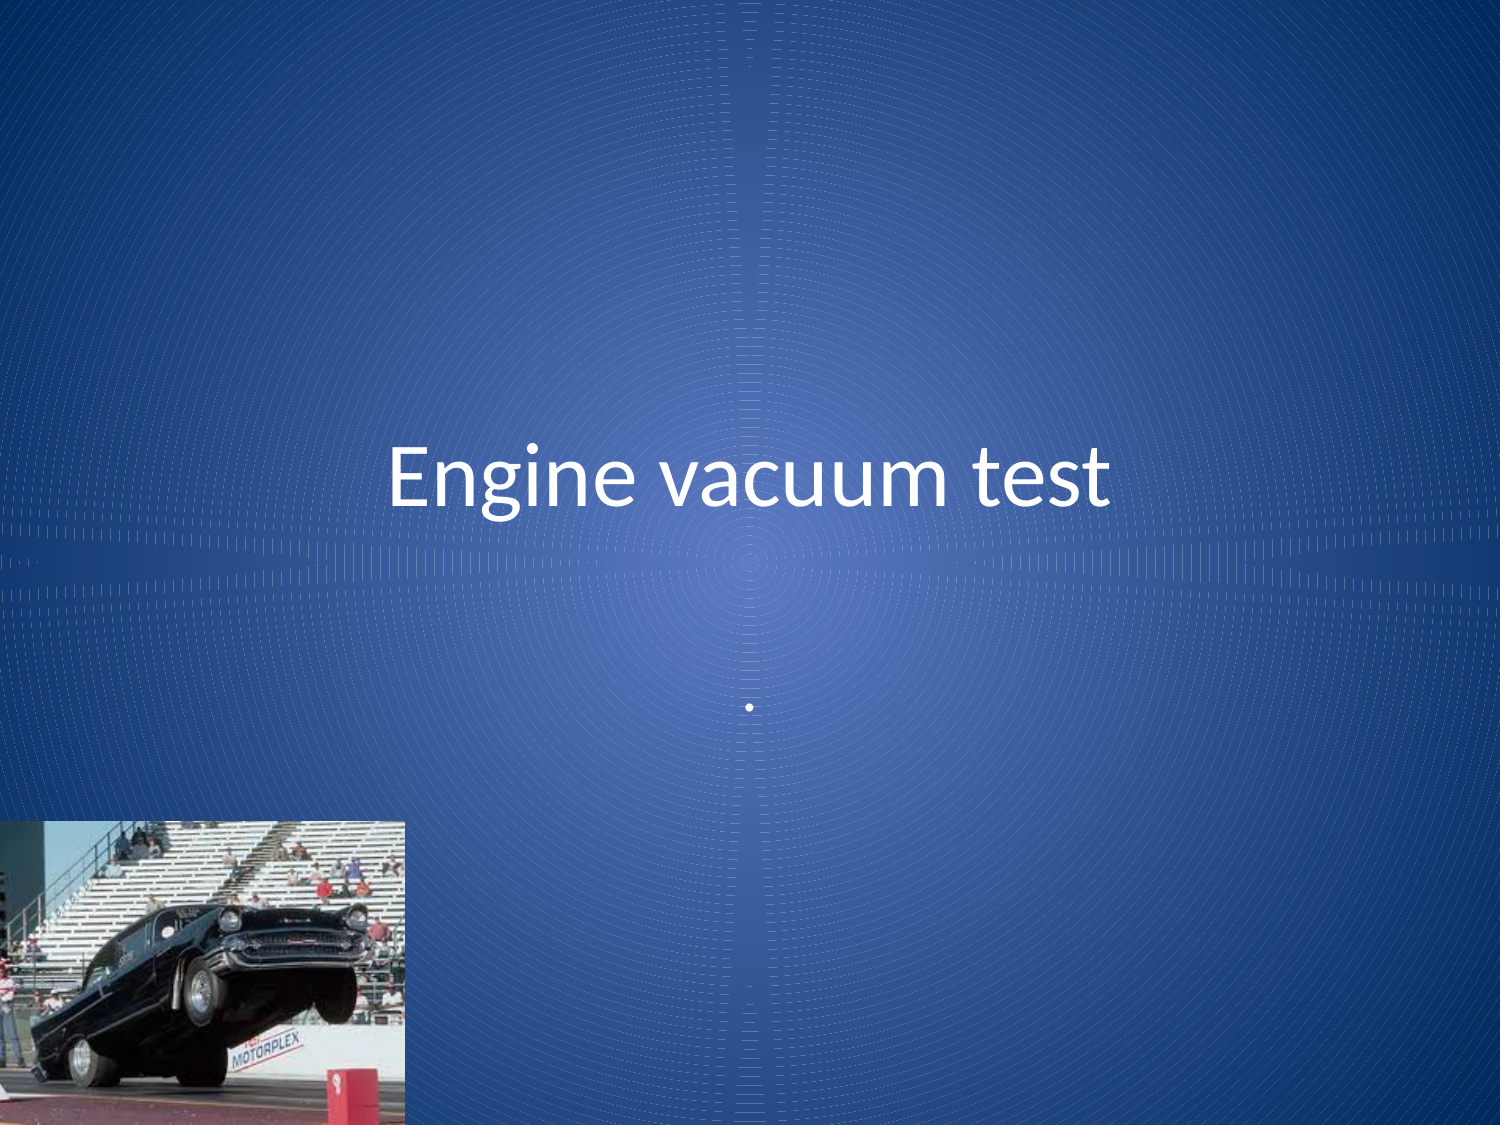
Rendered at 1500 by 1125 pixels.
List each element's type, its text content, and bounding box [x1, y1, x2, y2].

subtitle . [225, 637, 1275, 925]
picture [0, 821, 405, 1125]
title Engine vacuum test [112, 349, 1388, 591]
